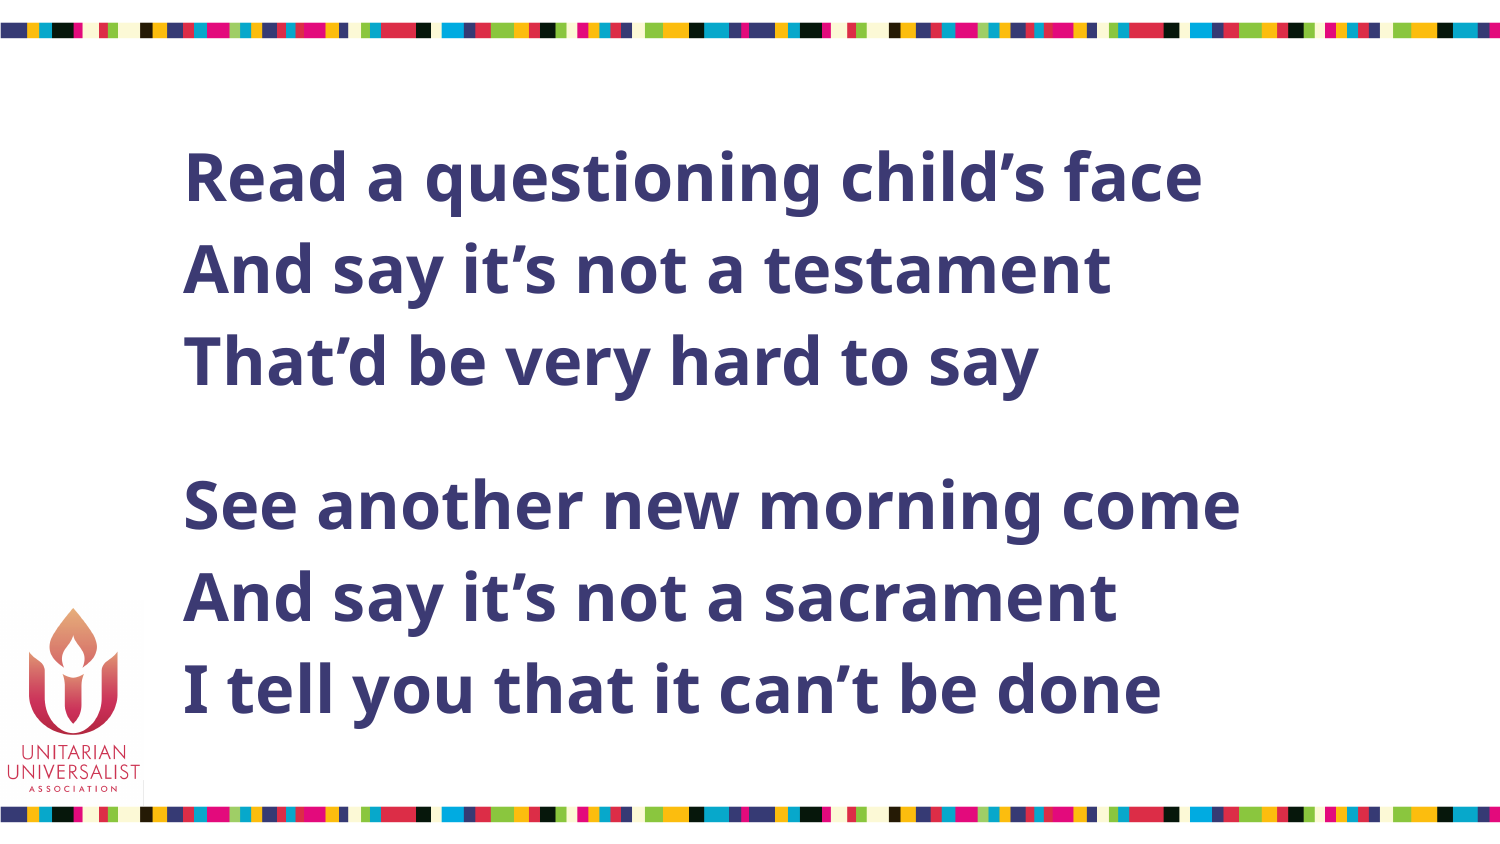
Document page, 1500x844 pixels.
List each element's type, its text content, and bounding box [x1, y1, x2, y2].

picture [0, 600, 1500, 824]
text_box Read a questioning child’s face And say it’s not a testament That’d be very hard to say See another new morning come And say it’s not a sacrament I tell you that it can’t be done [168, 107, 1495, 742]
picture [0, 22, 1500, 40]
